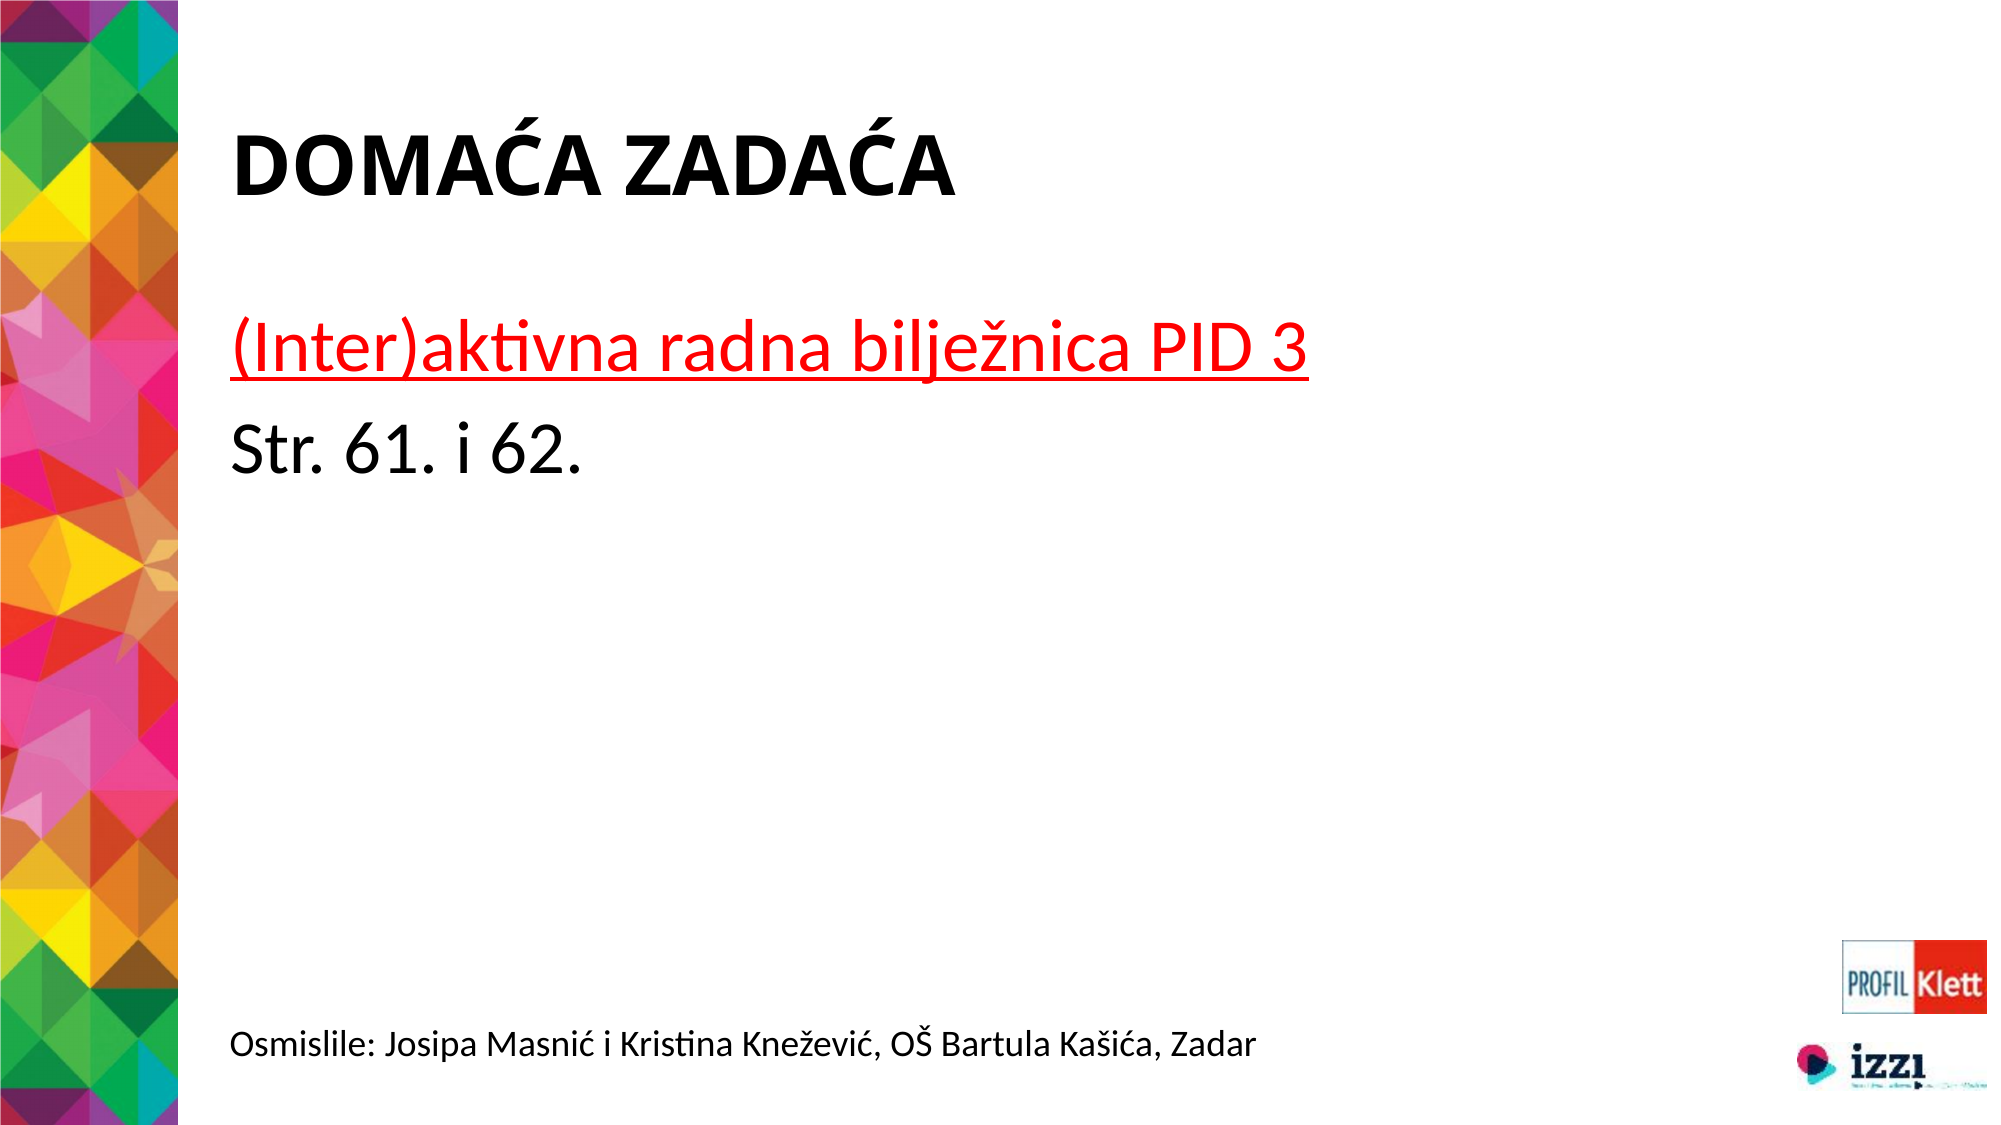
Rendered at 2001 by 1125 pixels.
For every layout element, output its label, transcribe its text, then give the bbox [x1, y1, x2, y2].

picture [1863, 940, 1987, 1014]
title DOMAĆA ZADAĆA [214, 59, 1863, 278]
text_box Osmislile: Josipa Masnić i Kristina Knežević, OŠ Bartula Kašića, Zadar [214, 1012, 1454, 1072]
picture [1797, 1042, 1987, 1091]
picture [1, 2, 178, 1124]
list (Inter)aktivna radna bilježnica PID 3 Str. 61. i 62. [214, 299, 1863, 1014]
